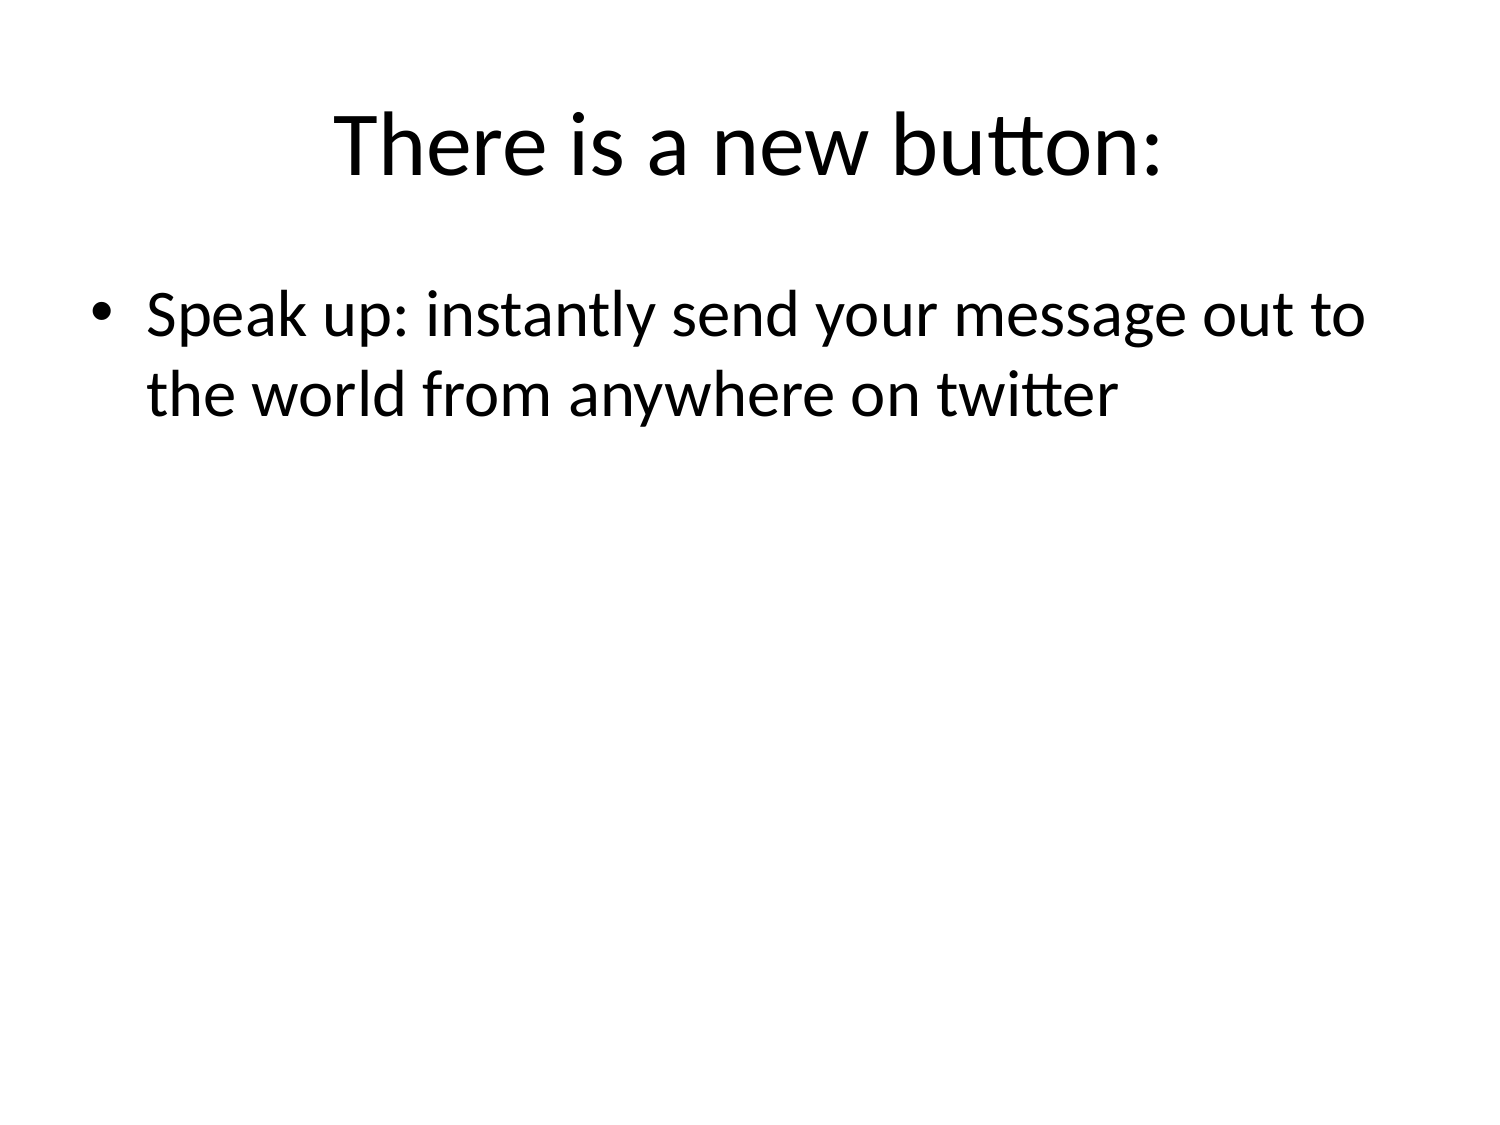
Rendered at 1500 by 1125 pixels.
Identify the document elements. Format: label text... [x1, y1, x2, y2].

title There is a new button: [75, 45, 1425, 233]
list Speak up: instantly send your message out to the world from anywhere on twitter [75, 262, 1425, 1005]
